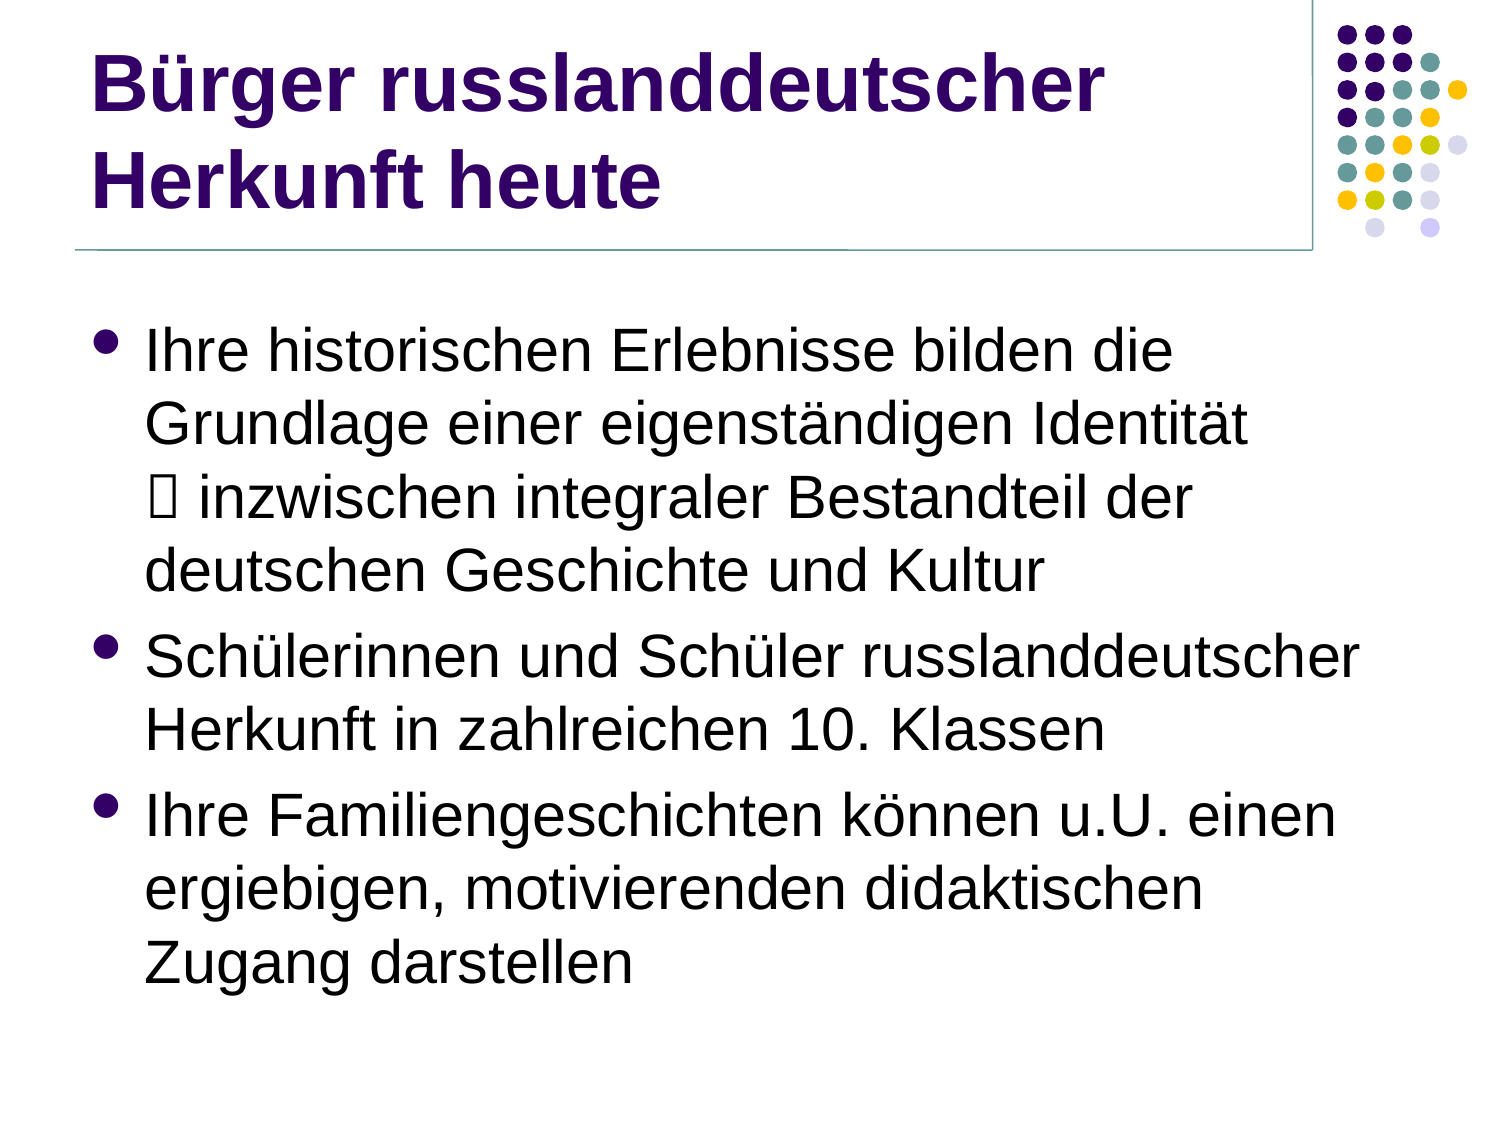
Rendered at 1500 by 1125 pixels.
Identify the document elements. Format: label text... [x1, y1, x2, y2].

title Bürger russlanddeutscher Herkunft heute [74, 19, 1313, 233]
list Ihre historischen Erlebnisse bilden die Grundlage einer eigenständigen Identität  inzwischen integraler Bestandteil der deutschen Geschichte und Kultur Schülerinnen und Schüler russlanddeutscher Herkunft in zahlreichen 10. Klassen Ihre Familiengeschichten können u.U. einen ergiebigen, motivierenden didaktischen Zugang darstellen [74, 302, 1426, 1006]
